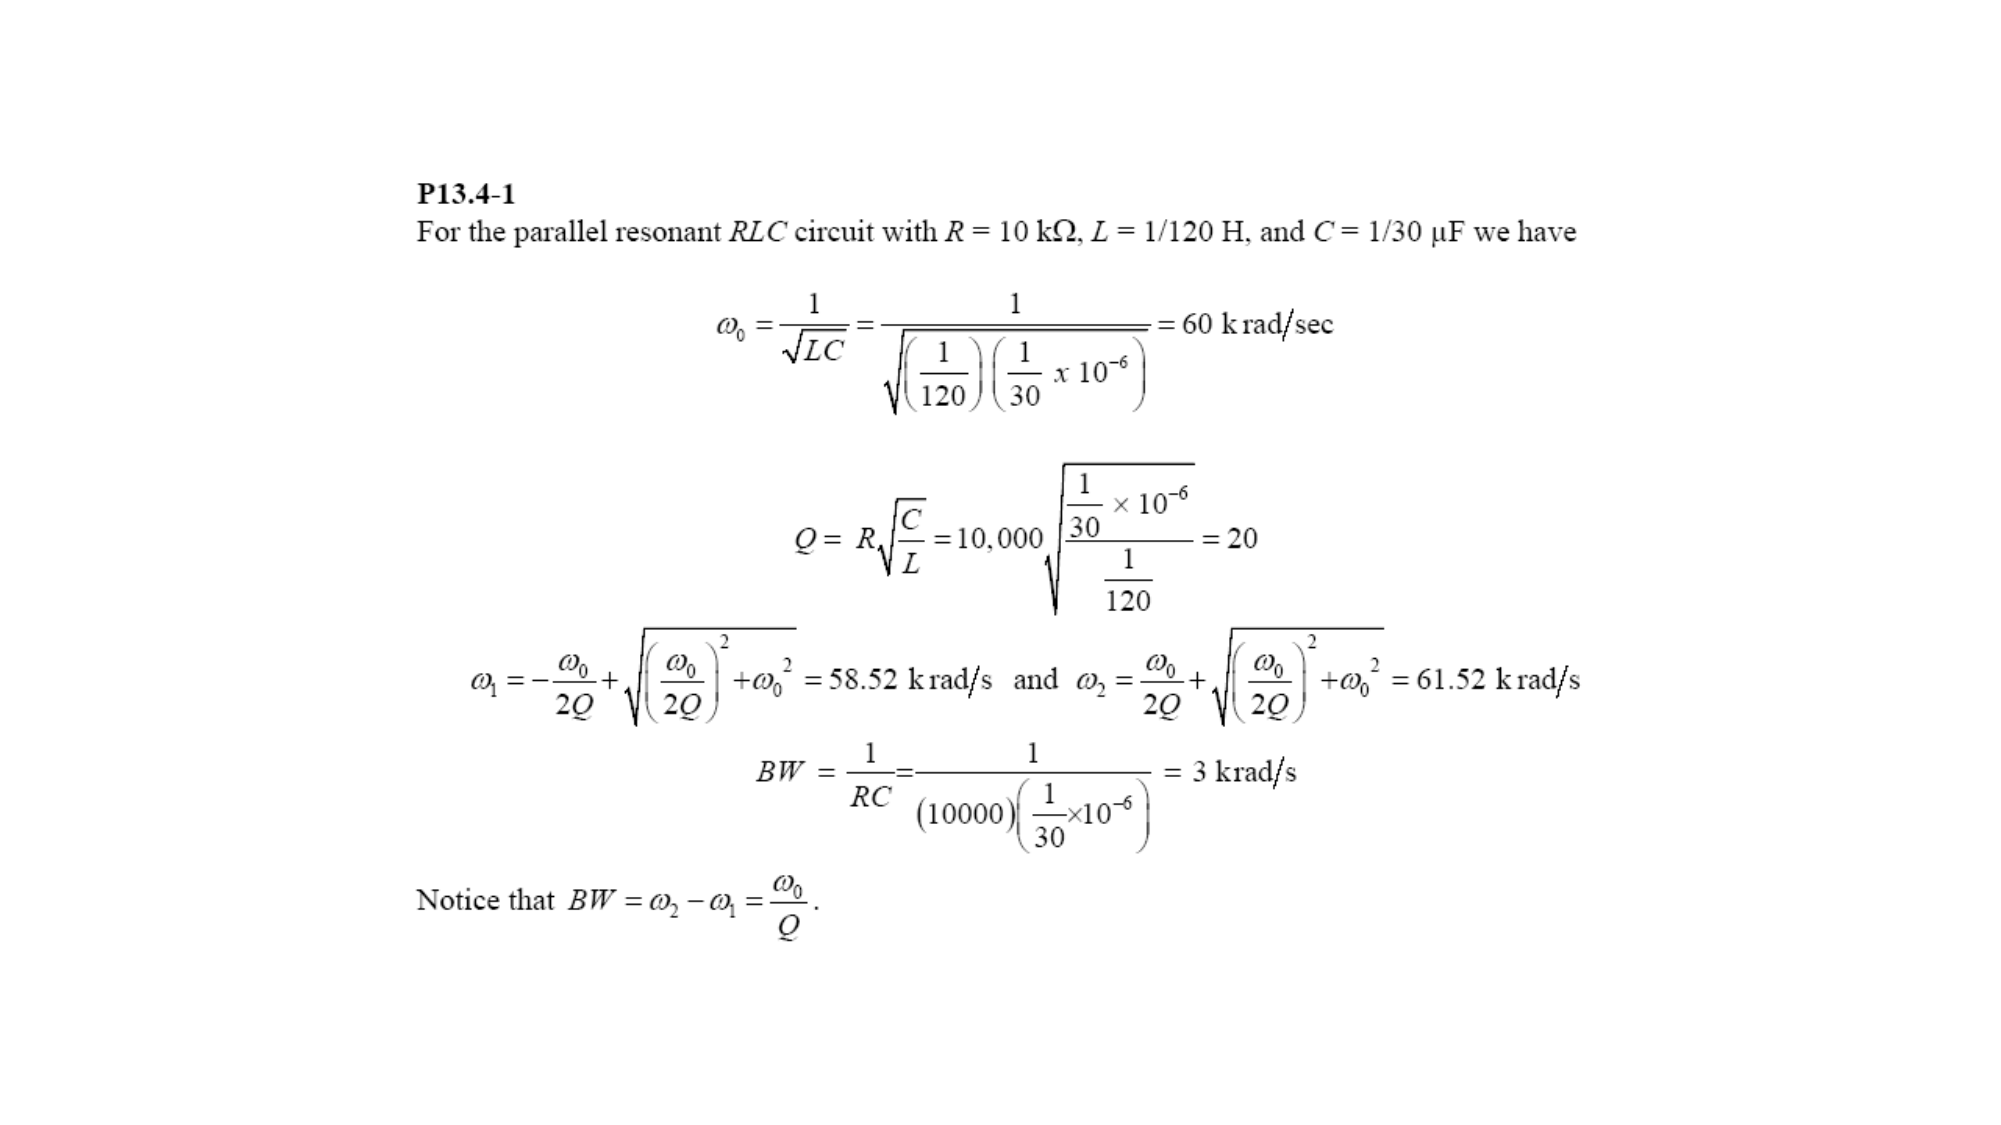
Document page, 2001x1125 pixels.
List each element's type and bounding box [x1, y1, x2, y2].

picture [388, 157, 1611, 968]
